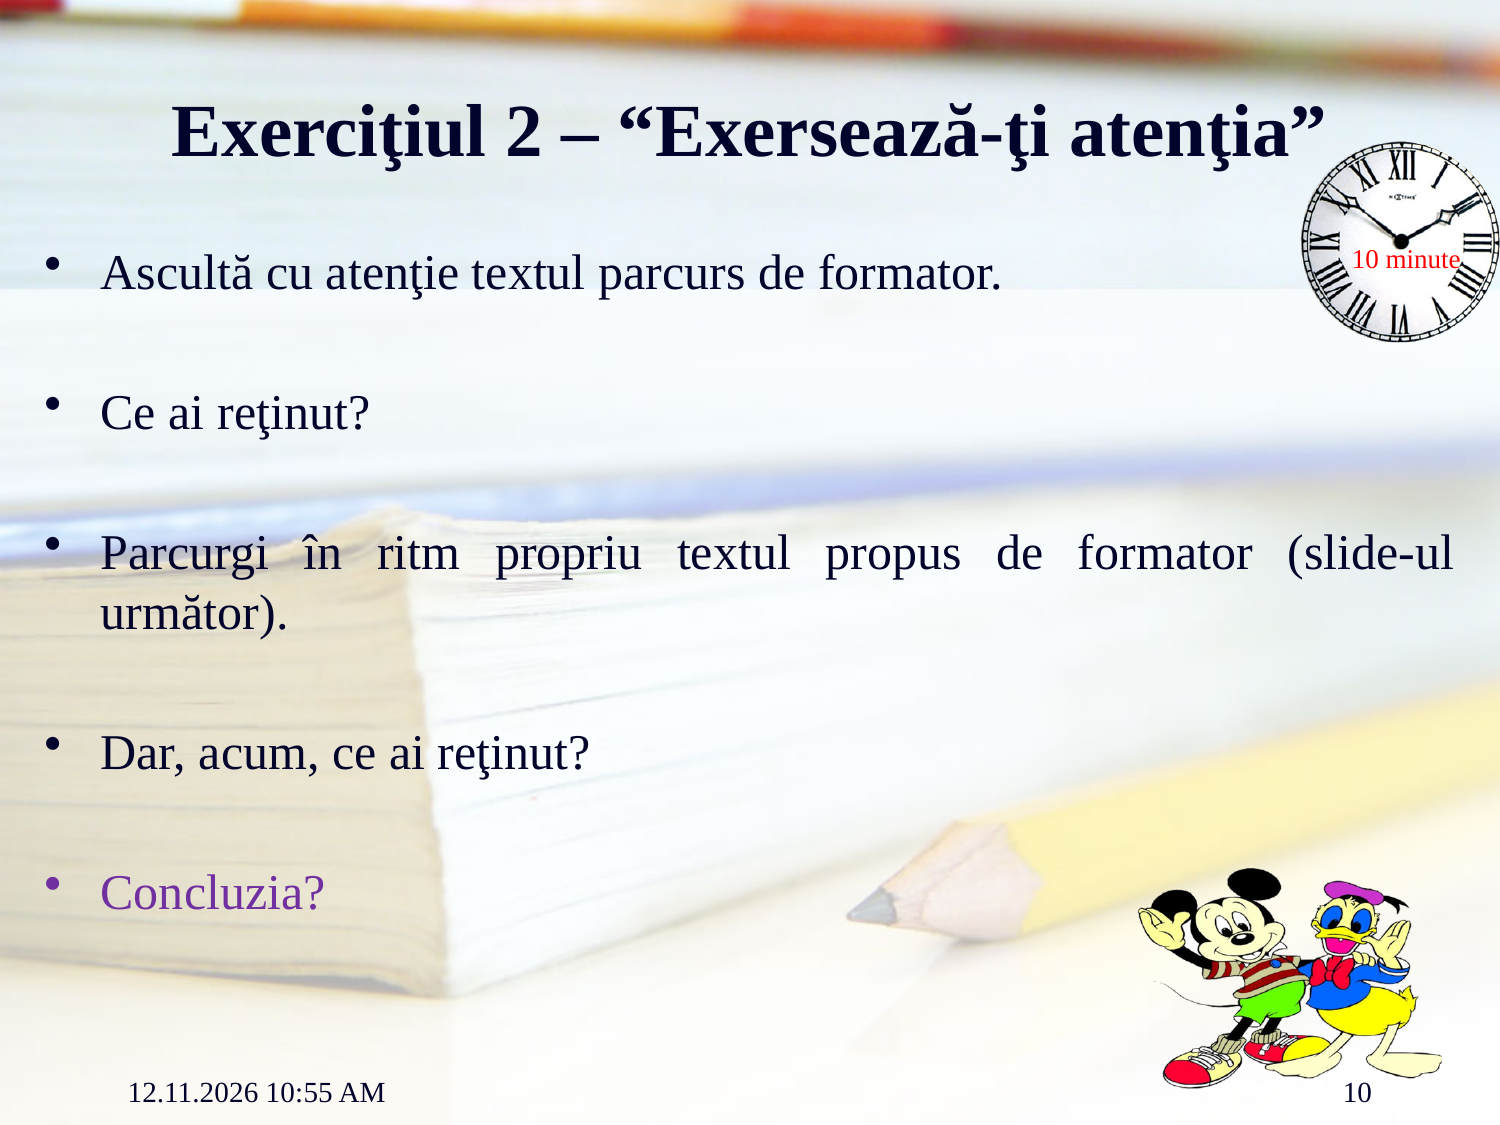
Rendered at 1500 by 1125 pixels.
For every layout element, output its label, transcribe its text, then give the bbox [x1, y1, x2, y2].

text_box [1300, 140, 1500, 343]
picture [0, 0, 1500, 1125]
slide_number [112, 1065, 426, 1114]
list Ascultă cu atenţie textul parcurs de formator. Ce ai reţinut? Parcurgi în ritm propriu textul propus de formator (slide-ul următor). Dar, acum, ce ai reţinut? Concluzia? [29, 231, 1471, 1044]
title Exerciţiul 2 – “Exersează-ţi atenţia” [29, 32, 1471, 221]
slide_number 10 [1074, 1065, 1388, 1114]
